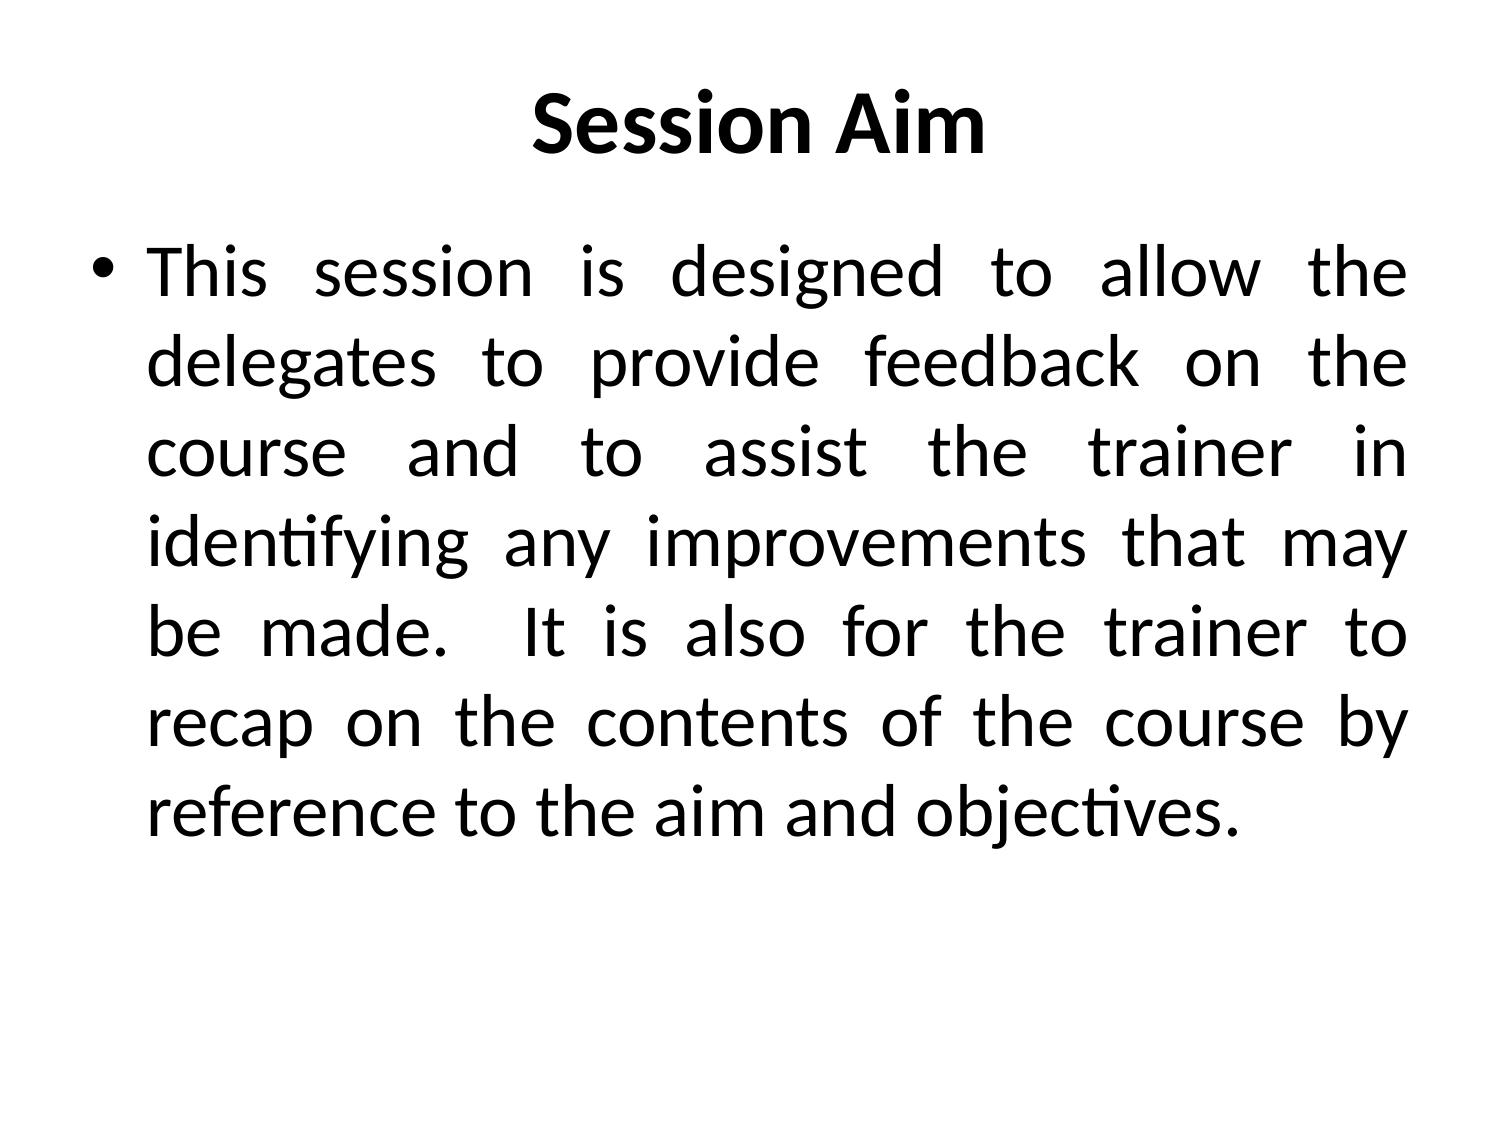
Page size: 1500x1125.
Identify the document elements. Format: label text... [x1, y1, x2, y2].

list This session is designed to allow the delegates to provide feedback on the course and to assist the trainer in identifying any improvements that may be made. It is also for the trainer to recap on the contents of the course by reference to the aim and objectives. [75, 214, 1425, 1016]
title Session Aim [75, 45, 1425, 188]
